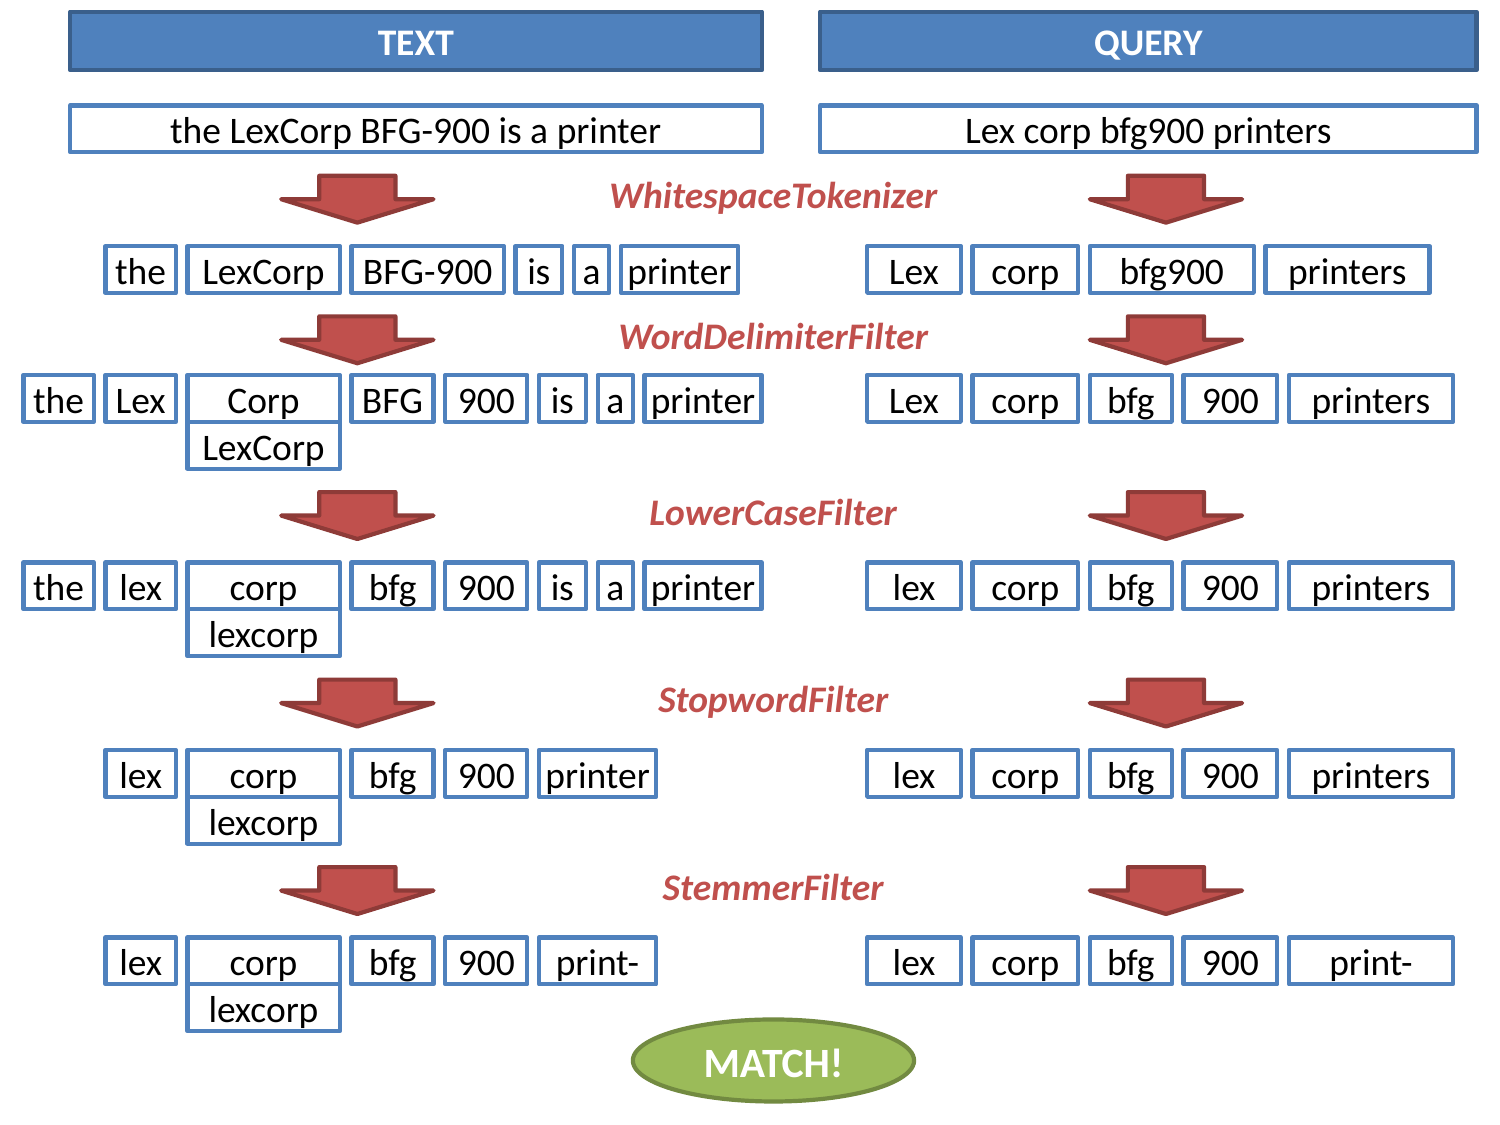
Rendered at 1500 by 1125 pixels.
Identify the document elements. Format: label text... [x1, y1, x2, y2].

text_box lexcorp [185, 607, 342, 658]
text_box corp [185, 935, 342, 982]
text_box bfg [349, 560, 436, 611]
text_box printers [1263, 244, 1432, 295]
text_box bfg [1088, 373, 1174, 424]
text_box [1087, 314, 1245, 366]
text_box LexCorp [185, 244, 342, 295]
text_box printer [537, 748, 658, 799]
text_box 900 [443, 560, 529, 611]
text_box [279, 173, 436, 225]
text_box LexCorp [185, 420, 342, 471]
text_box QUERY [818, 10, 1479, 72]
text_box [279, 865, 436, 916]
text_box WordDelimiterFilter [562, 304, 985, 365]
text_box lex [103, 748, 178, 799]
text_box WhitespaceTokenizer [562, 163, 985, 224]
text_box lex [865, 560, 963, 611]
text_box bfg [1088, 560, 1174, 611]
text_box bfg [1088, 935, 1174, 986]
text_box BFG-900 [349, 244, 506, 295]
text_box [1087, 865, 1245, 916]
text_box the [103, 244, 178, 295]
text_box printer [642, 560, 764, 611]
text_box printer [619, 244, 740, 295]
text_box 900 [443, 935, 529, 986]
text_box corp [185, 748, 342, 795]
text_box is [537, 373, 588, 424]
text_box Corp [185, 373, 342, 420]
text_box corp [970, 560, 1080, 611]
text_box printers [1287, 748, 1455, 799]
text_box corp [970, 935, 1080, 986]
text_box [279, 314, 436, 366]
text_box corp [185, 560, 342, 607]
text_box MATCH! [630, 1017, 917, 1104]
text_box [279, 677, 436, 729]
text_box StopwordFilter [562, 667, 985, 728]
text_box the LexCorp BFG-900 is a printer [68, 103, 764, 154]
text_box Lex [865, 244, 963, 295]
text_box lex [865, 748, 963, 799]
text_box is [537, 560, 588, 611]
text_box the [21, 560, 96, 611]
text_box lex [103, 935, 178, 986]
text_box Lex [865, 373, 963, 424]
text_box [279, 490, 436, 541]
text_box TEXT [68, 10, 764, 72]
text_box the [21, 373, 96, 424]
text_box [1087, 173, 1245, 225]
text_box print- [1287, 935, 1455, 986]
text_box printer [642, 373, 764, 424]
text_box a [596, 373, 635, 424]
text_box [1087, 490, 1245, 541]
text_box printers [1287, 373, 1455, 424]
text_box bfg [349, 935, 436, 986]
text_box lex [865, 935, 963, 986]
text_box 900 [1181, 560, 1279, 611]
text_box 900 [1181, 748, 1279, 799]
text_box 900 [1181, 373, 1279, 424]
text_box printers [1287, 560, 1455, 611]
text_box lex [103, 560, 178, 611]
text_box a [572, 244, 611, 295]
text_box BFG [349, 373, 436, 424]
text_box 900 [443, 748, 529, 799]
text_box StemmerFilter [562, 855, 985, 916]
text_box a [596, 560, 635, 611]
text_box [1087, 677, 1245, 729]
text_box 900 [443, 373, 529, 424]
text_box 900 [1181, 935, 1279, 986]
text_box LowerCaseFilter [562, 480, 985, 541]
text_box bfg [349, 748, 436, 799]
text_box lexcorp [185, 982, 342, 1033]
text_box is [513, 244, 564, 295]
text_box corp [970, 373, 1080, 424]
text_box corp [970, 748, 1080, 799]
text_box lexcorp [185, 795, 342, 846]
text_box bfg900 [1088, 244, 1256, 295]
text_box print- [537, 935, 658, 986]
text_box Lex corp bfg900 printers [818, 103, 1479, 154]
text_box Lex [103, 373, 178, 424]
text_box bfg [1088, 748, 1174, 799]
text_box corp [970, 244, 1080, 295]
